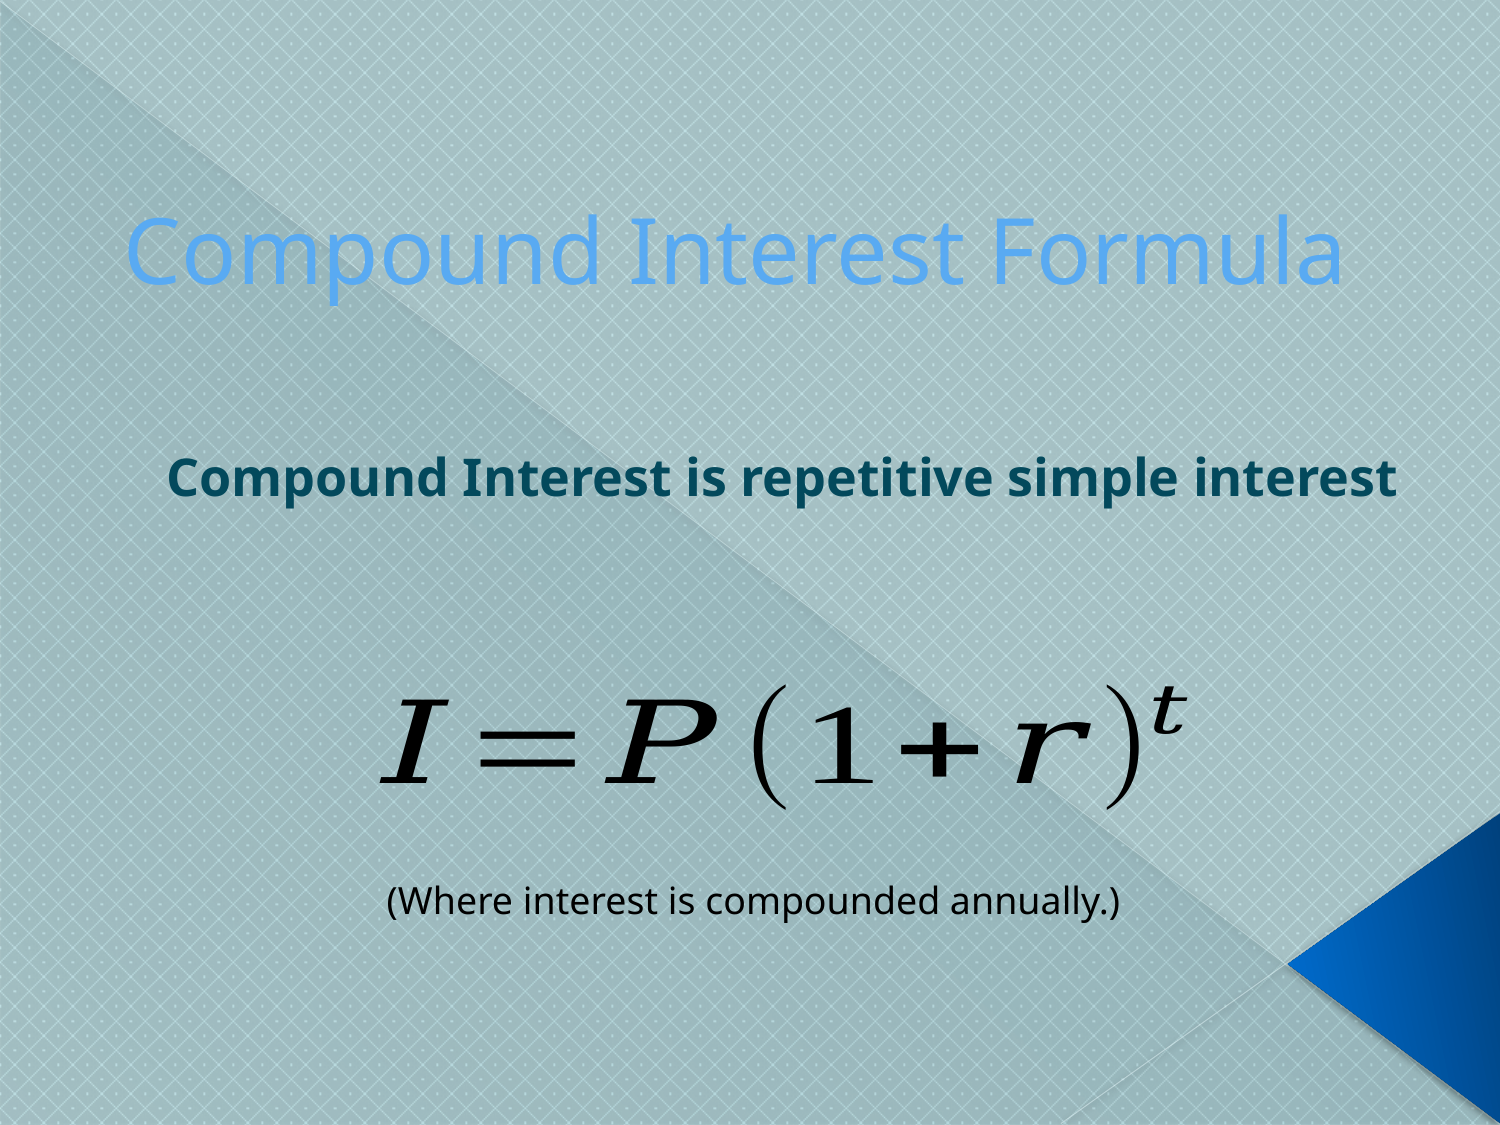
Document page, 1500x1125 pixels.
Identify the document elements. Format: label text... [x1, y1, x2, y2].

subtitle Compound Interest is repetitive simple interest [123, 373, 1447, 579]
title Compound Interest Formula [29, 127, 1447, 369]
text_box (Where interest is compounded annually.) [371, 869, 1223, 930]
